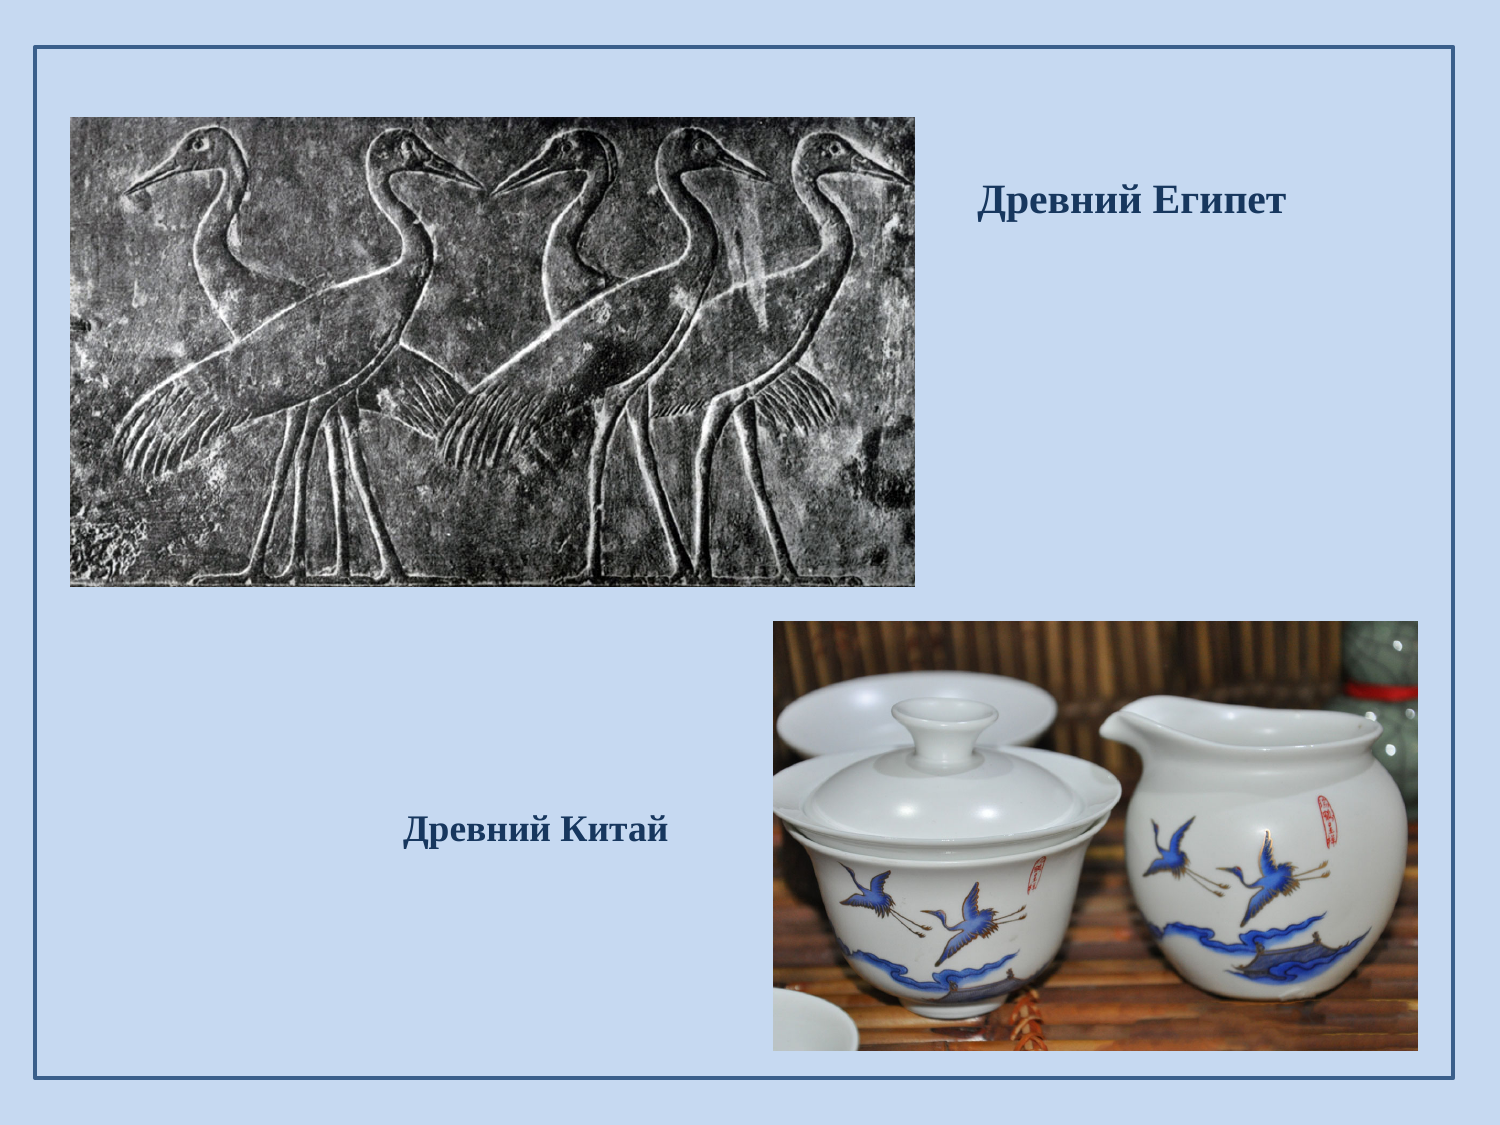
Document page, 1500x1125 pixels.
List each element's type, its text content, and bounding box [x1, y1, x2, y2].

text_box [33, 45, 1455, 1080]
picture [773, 620, 1419, 1051]
text_box Древний Египет [962, 164, 1302, 229]
picture [70, 116, 915, 587]
text_box Древний Китай [388, 796, 684, 857]
